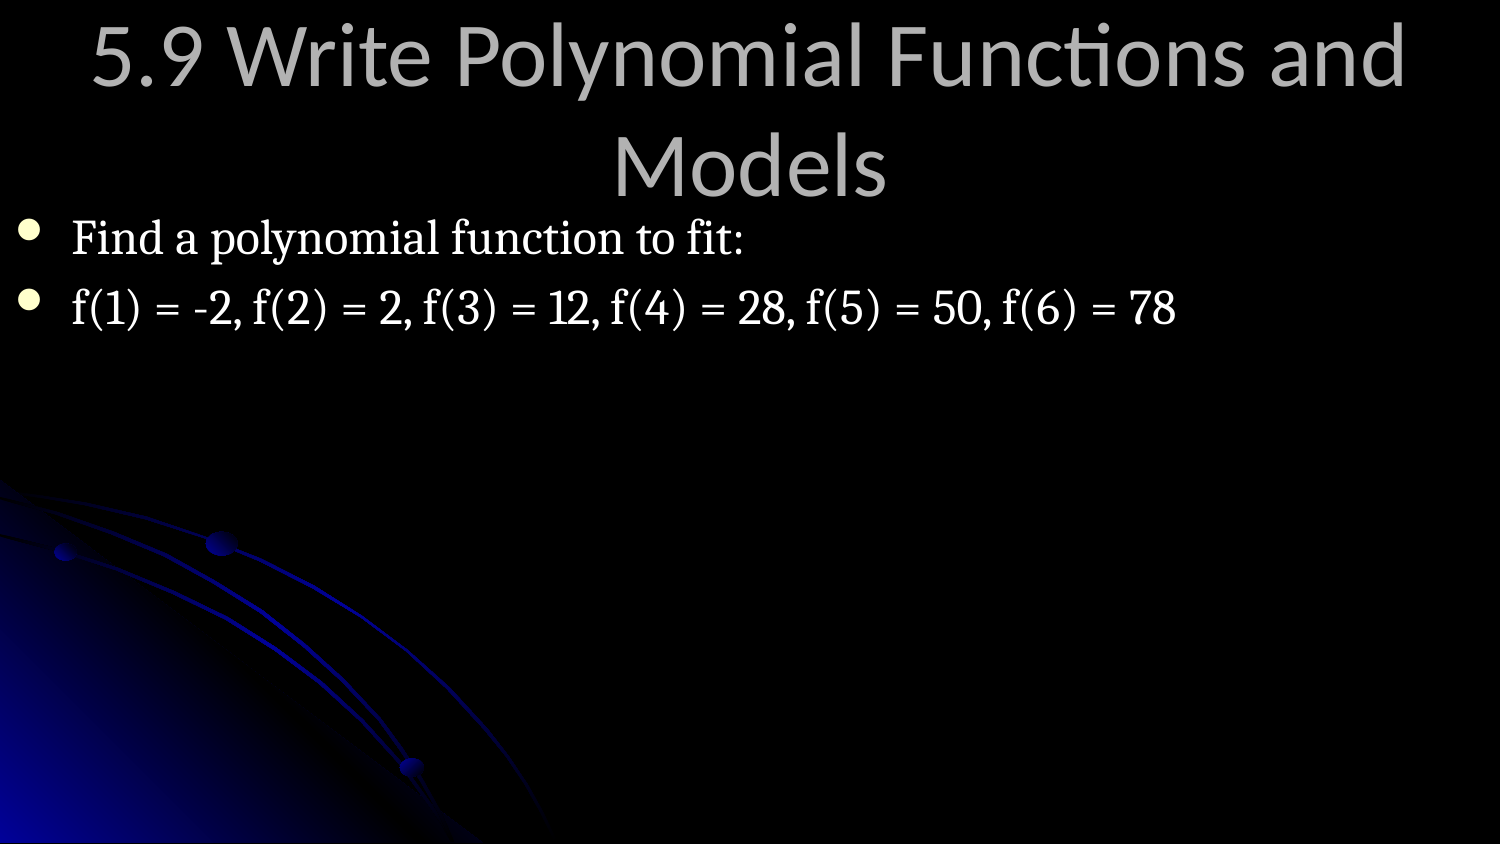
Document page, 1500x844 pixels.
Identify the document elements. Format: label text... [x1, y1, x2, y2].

title 5.9 Write Polynomial Functions and Models [0, 33, 1500, 175]
list Find a polynomial function to fit: f(1) = -2, f(2) = 2, f(3) = 12, f(4) = 28, f(5) = 50, f(6) = 78 [0, 196, 1500, 755]
